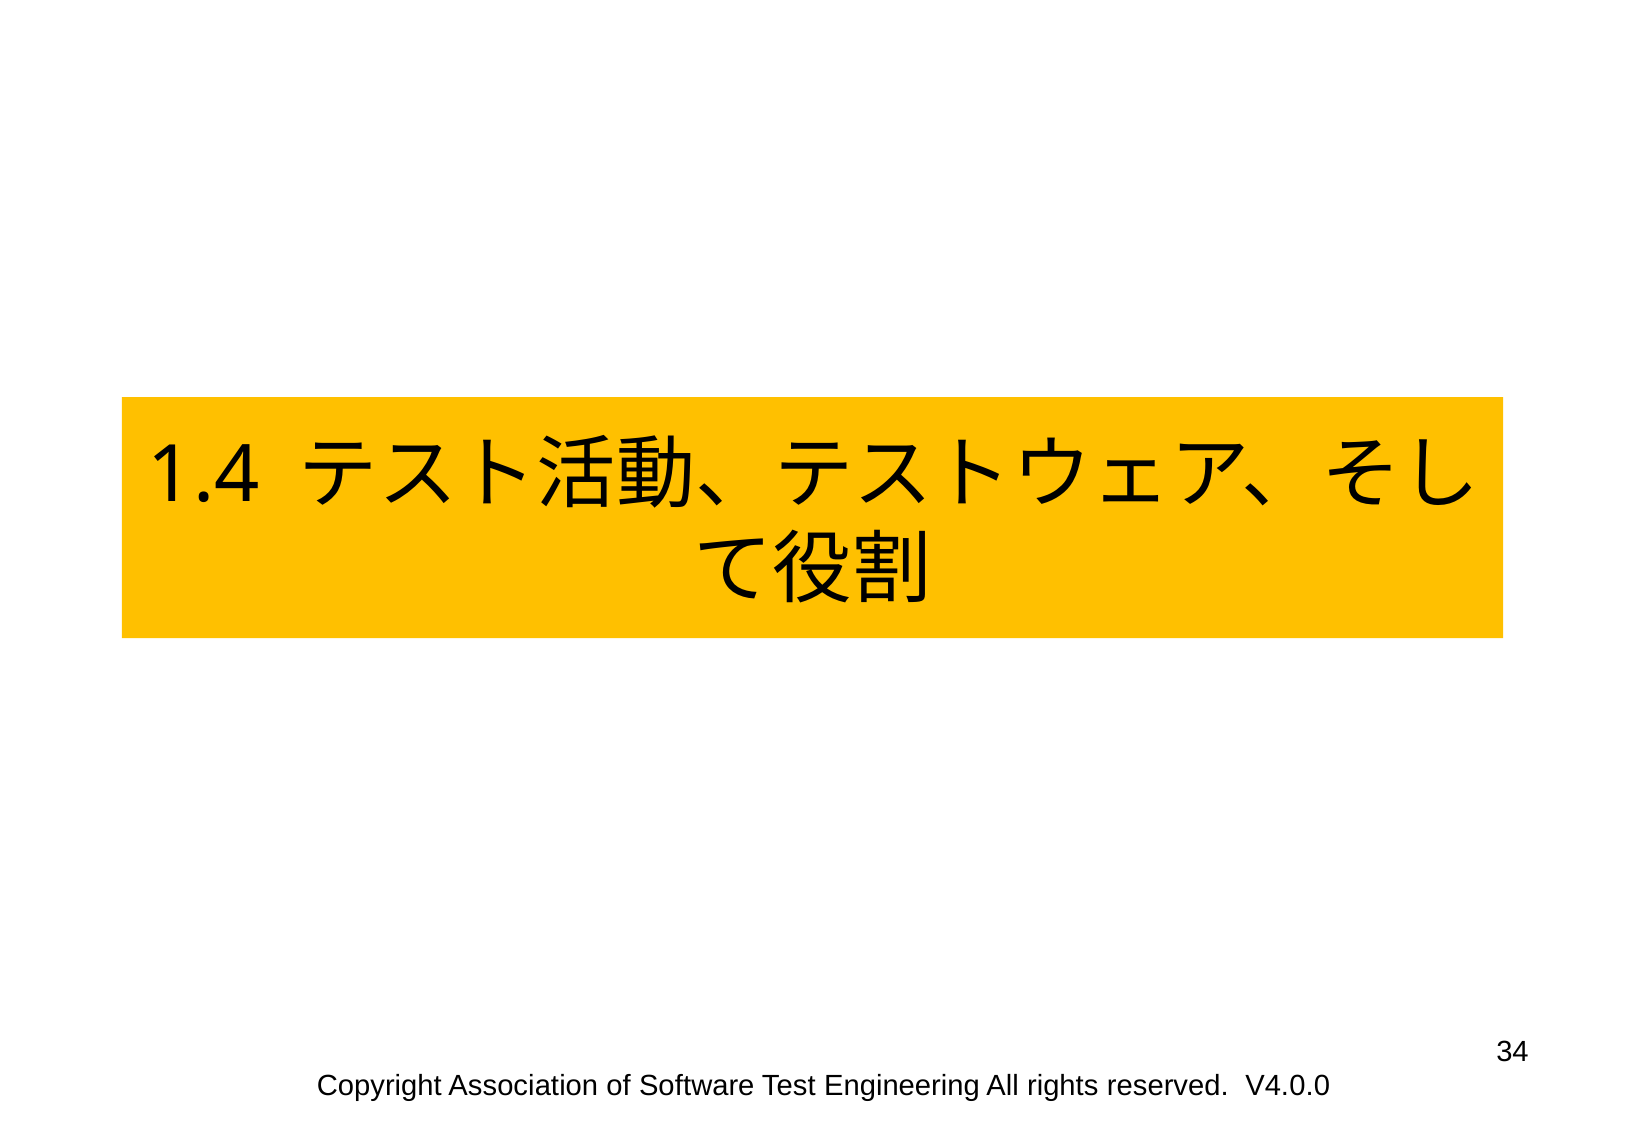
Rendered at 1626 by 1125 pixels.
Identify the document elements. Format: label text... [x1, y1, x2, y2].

footer Copyright Association of Software Test Engineering All rights reserved. V4.0.0 [233, 1058, 1164, 1103]
text_box 1.4 テスト活動、テストウェア、そして役割 [121, 397, 1504, 639]
slide_number ‹#› [1164, 1024, 1544, 1103]
